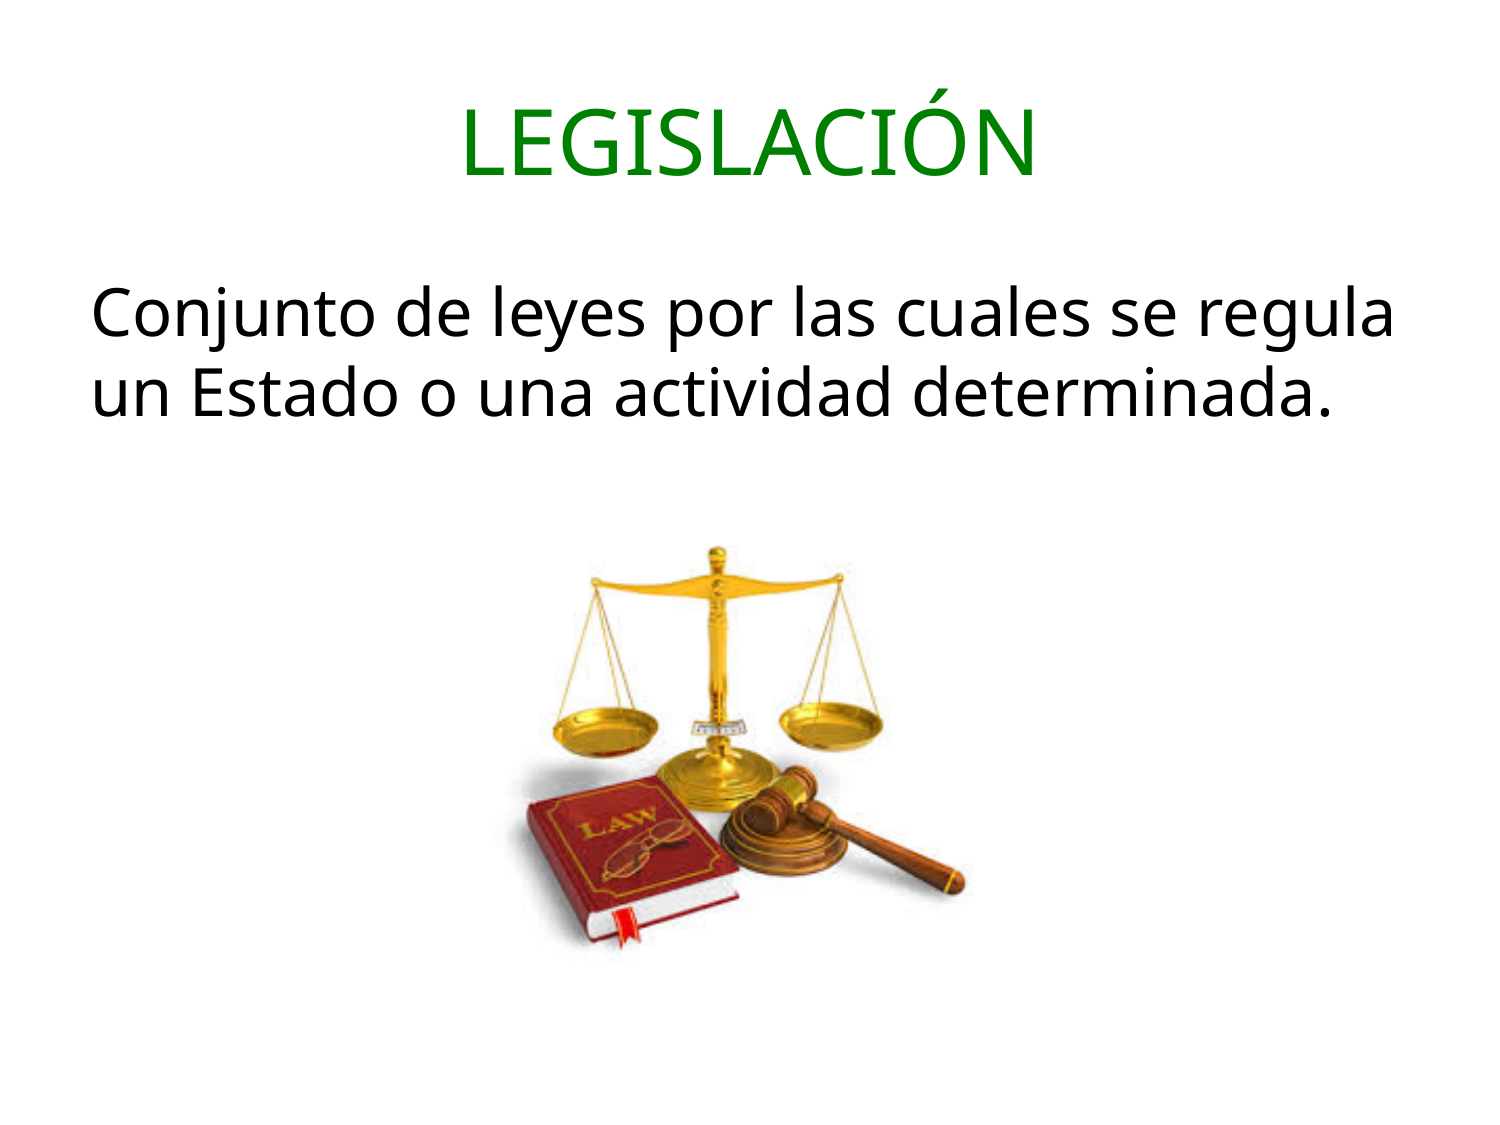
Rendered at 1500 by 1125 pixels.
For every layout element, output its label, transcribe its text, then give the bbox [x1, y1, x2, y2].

picture [489, 529, 982, 975]
list Conjunto de leyes por las cuales se regula un Estado o una actividad determinada. [75, 262, 1425, 1005]
title LEGISLACIÓN [75, 45, 1425, 233]
